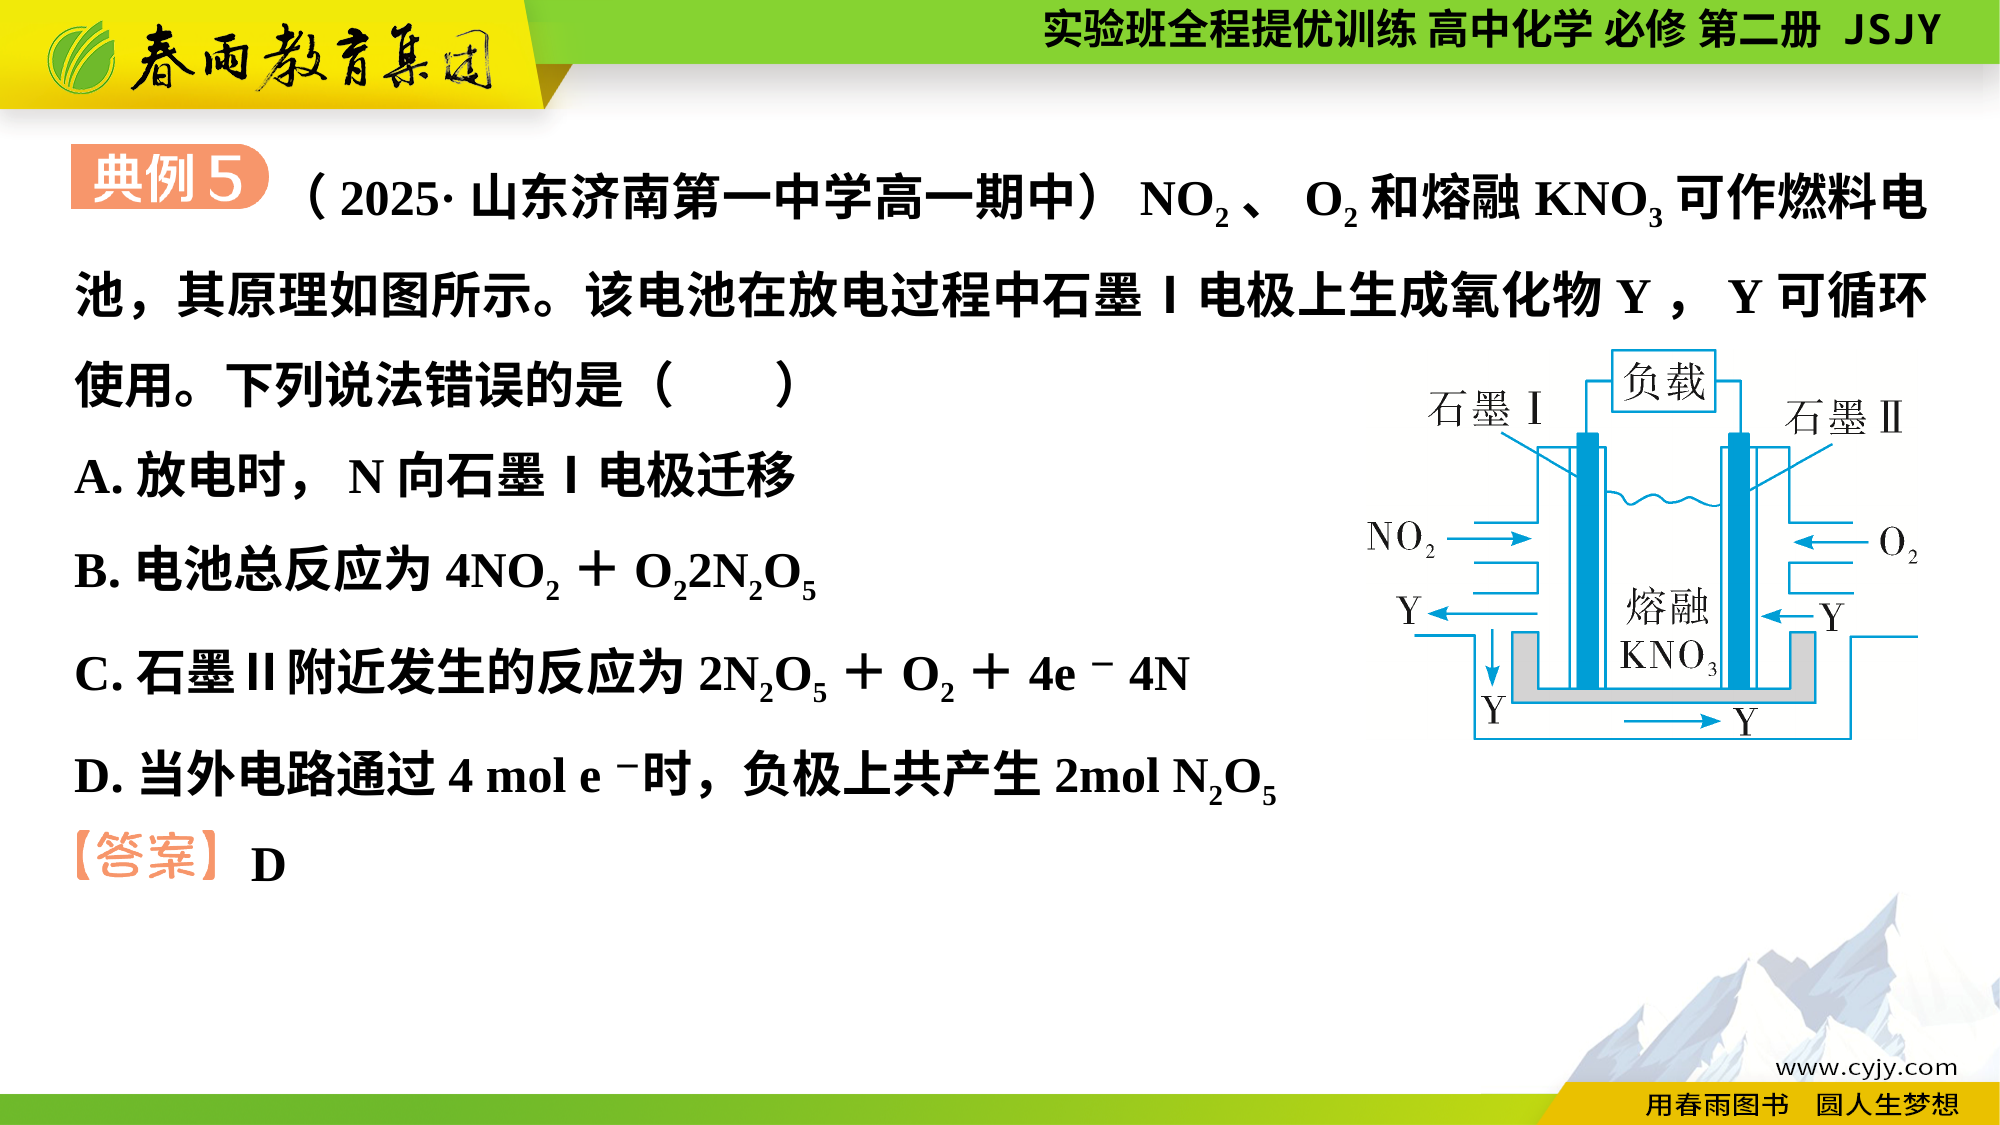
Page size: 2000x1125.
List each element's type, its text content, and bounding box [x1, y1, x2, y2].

picture [0, 0, 2000, 1125]
text_box D [235, 794, 302, 900]
